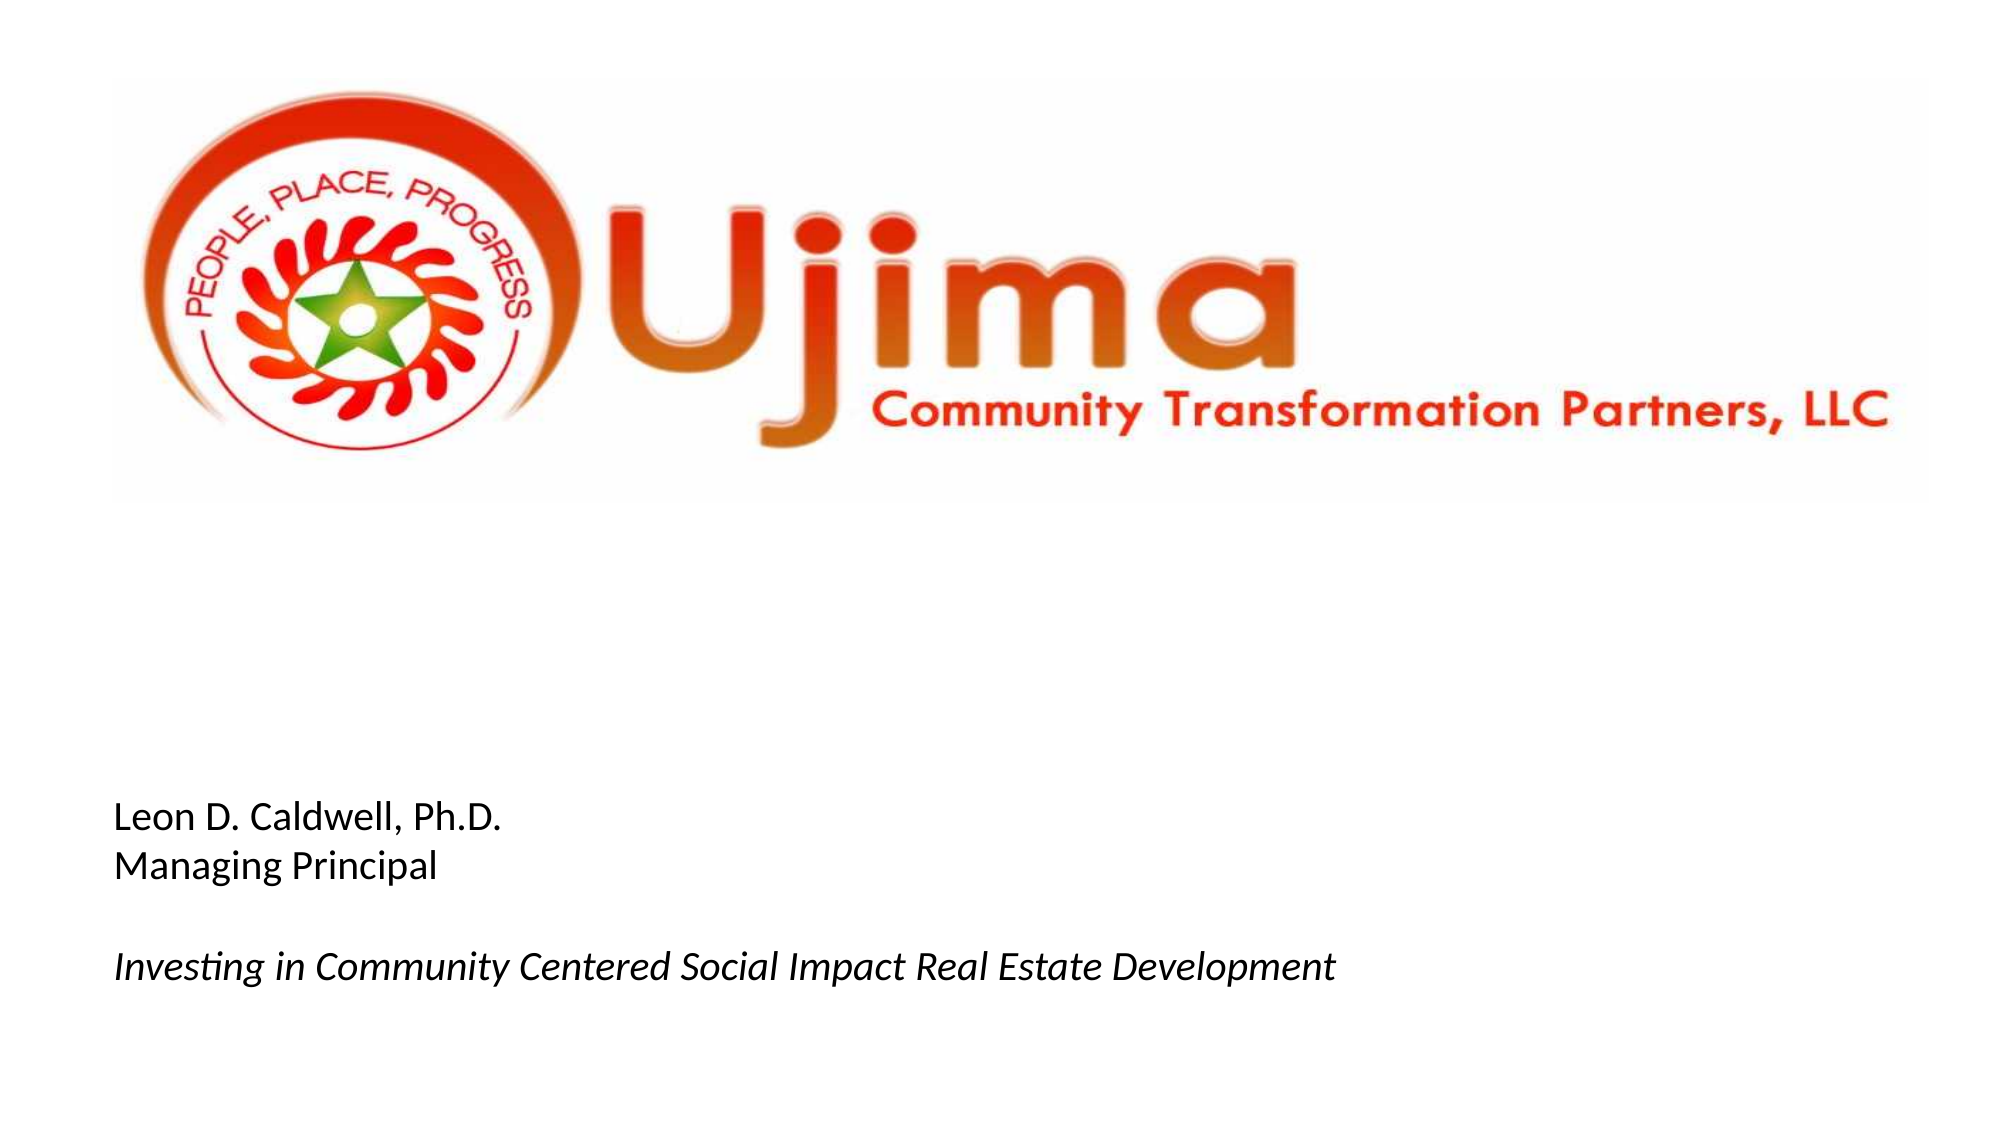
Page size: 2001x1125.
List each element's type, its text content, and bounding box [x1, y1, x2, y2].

picture [112, 78, 1929, 503]
text_box Leon D. Caldwell, Ph.D. Managing Principal Investing in Community Centered Social Impact Real Estate Development [98, 780, 1943, 1041]
